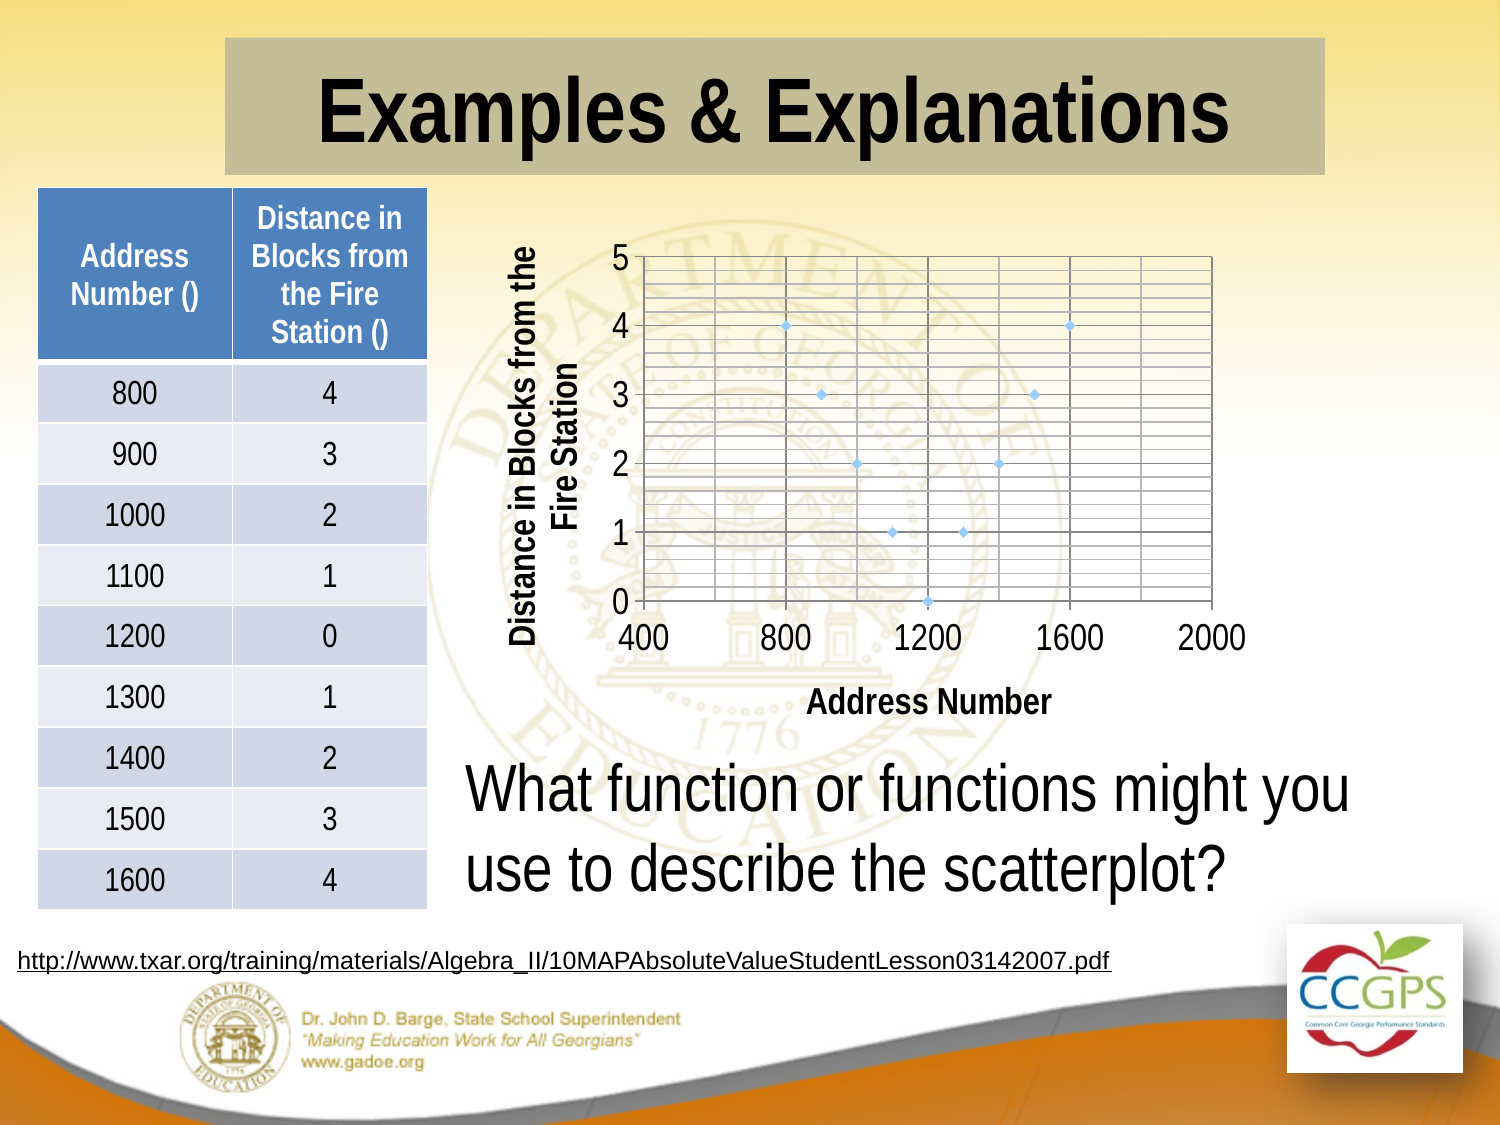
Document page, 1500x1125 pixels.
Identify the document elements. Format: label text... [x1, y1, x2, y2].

chart [462, 224, 1263, 759]
subtitle What function or functions might you use to describe the scatterplot? [449, 737, 1413, 926]
picture [0, 0, 1500, 1125]
text_box http://www.txar.org/training/materials/Algebra_II/10MAPAbsoluteValueStudentLesson03142007.pdf [2, 937, 1127, 982]
title Examples & Explanations [224, 37, 1326, 176]
